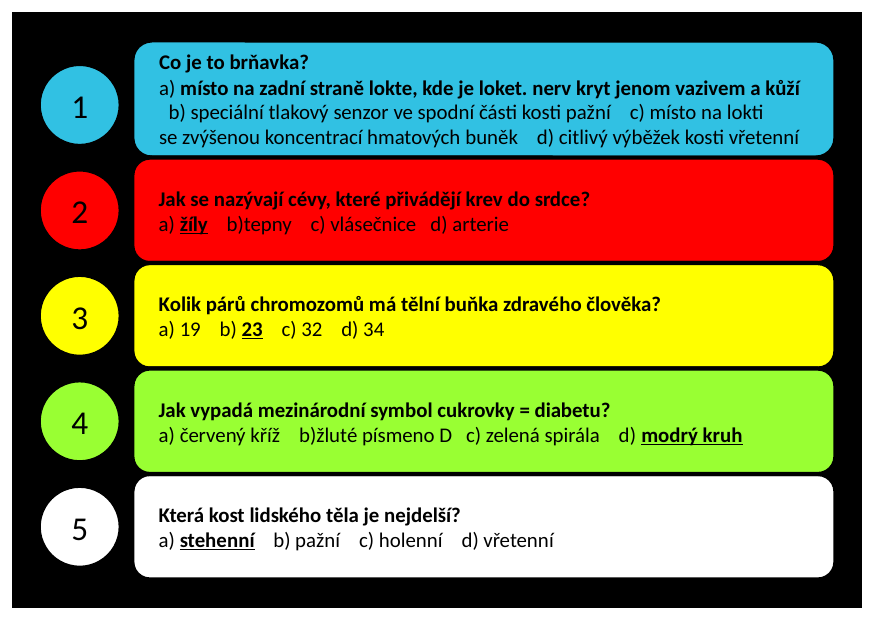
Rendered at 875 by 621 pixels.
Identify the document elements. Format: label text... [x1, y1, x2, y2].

text_box Která kost lidského těla je nejdelší? a) stehenní b) pažní c) holenní d) vřetenní [130, 474, 838, 582]
text_box 5 [36, 483, 123, 570]
text_box Jak se nazývají cévy, které přivádějí krev do srdce? a) žíly b)tepny c) vlásečnice d) arterie [130, 155, 838, 263]
text_box Co je to brňavka? a) místo na zadní straně lokte, kde je loket. nerv kryt jenom vazivem a kůží b) speciální tlakový senzor ve spodní části kosti pažní c) místo na lokti se zvýšenou koncentrací hmatových buněk d) citlivý výběžek kosti vřetenní [130, 38, 838, 157]
text_box 1 [36, 61, 123, 149]
text_box [0, 0, 875, 621]
text_box Kolik párů chromozomů má tělní buňka zdravého člověka? a) 19 b) 23 c) 32 d) 34 [130, 260, 838, 368]
text_box [13, 15, 861, 605]
text_box Jak vypadá mezinárodní symbol cukrovky = diabetu? a) červený kříž b)žluté písmeno D c) zelená spirála d) modrý kruh [130, 366, 838, 477]
text_box 4 [36, 378, 123, 465]
text_box 2 [36, 167, 123, 254]
text_box 3 [36, 272, 123, 359]
